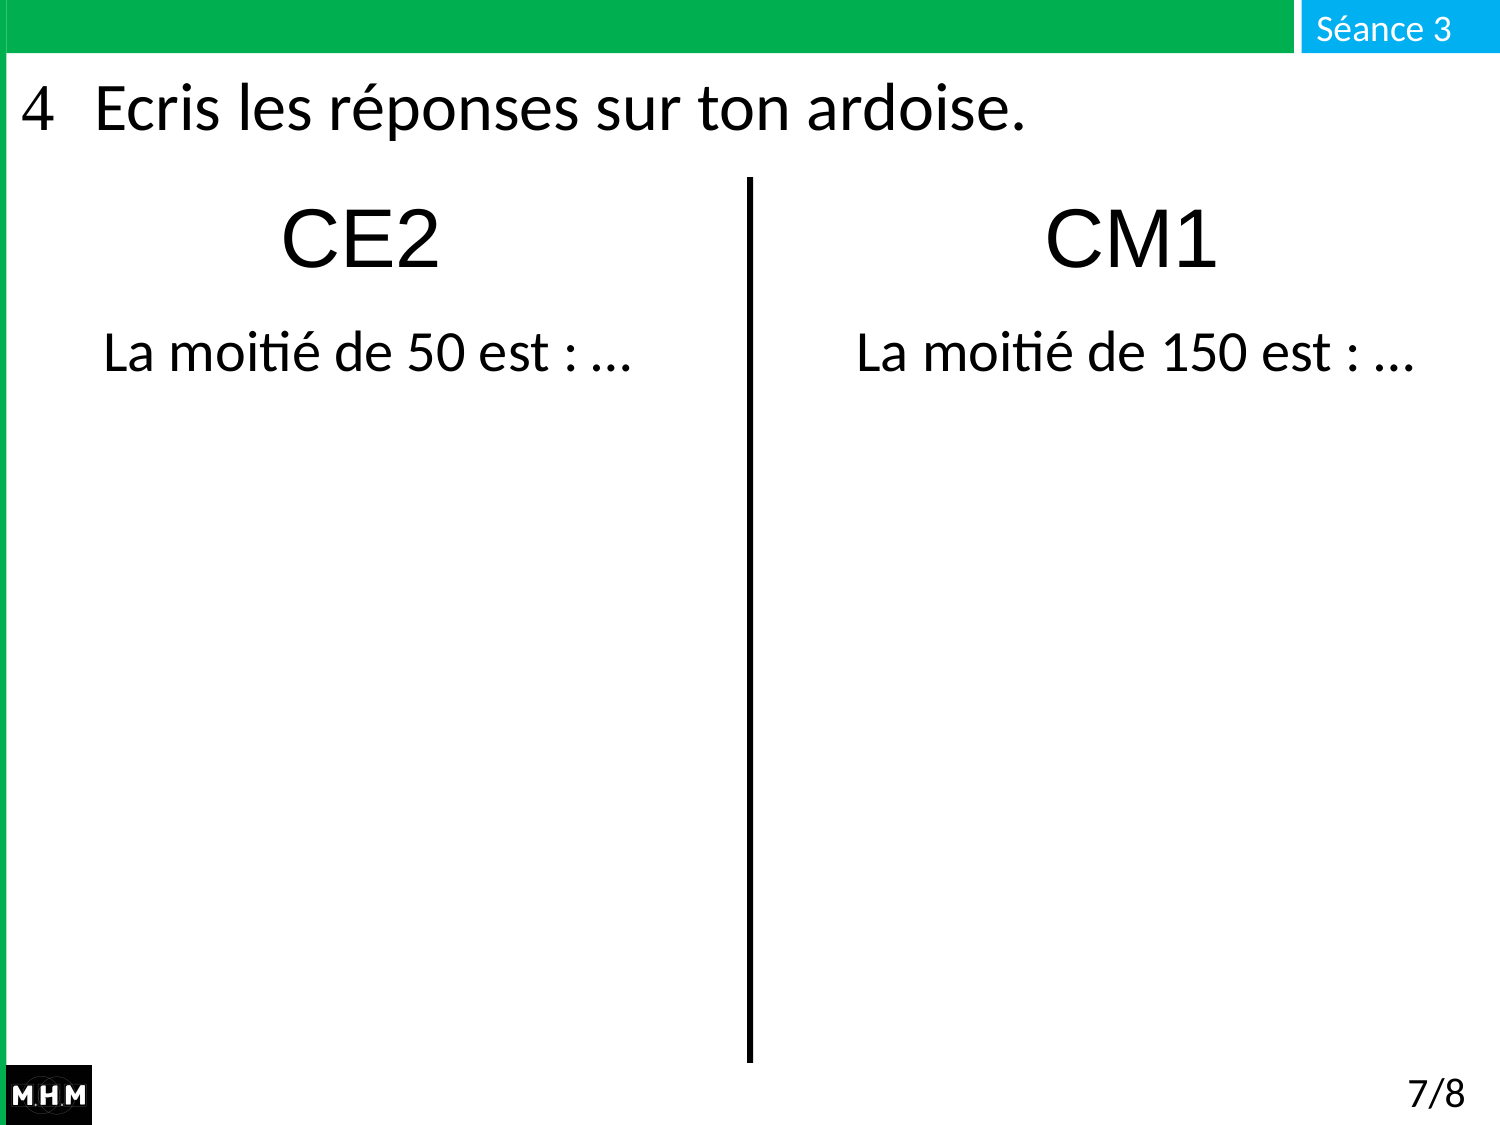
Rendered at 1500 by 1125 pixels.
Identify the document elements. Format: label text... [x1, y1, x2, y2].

list 7/8 [1373, 1064, 1500, 1125]
text_box CE2 CM1 [265, 177, 1241, 285]
text_box La moitié de 50 est : … [88, 236, 648, 436]
text_box La moitié de 150 est : … [841, 236, 1430, 436]
title Ecris les réponses sur ton ardoise. [79, 64, 1374, 153]
picture [6, 1065, 92, 1125]
